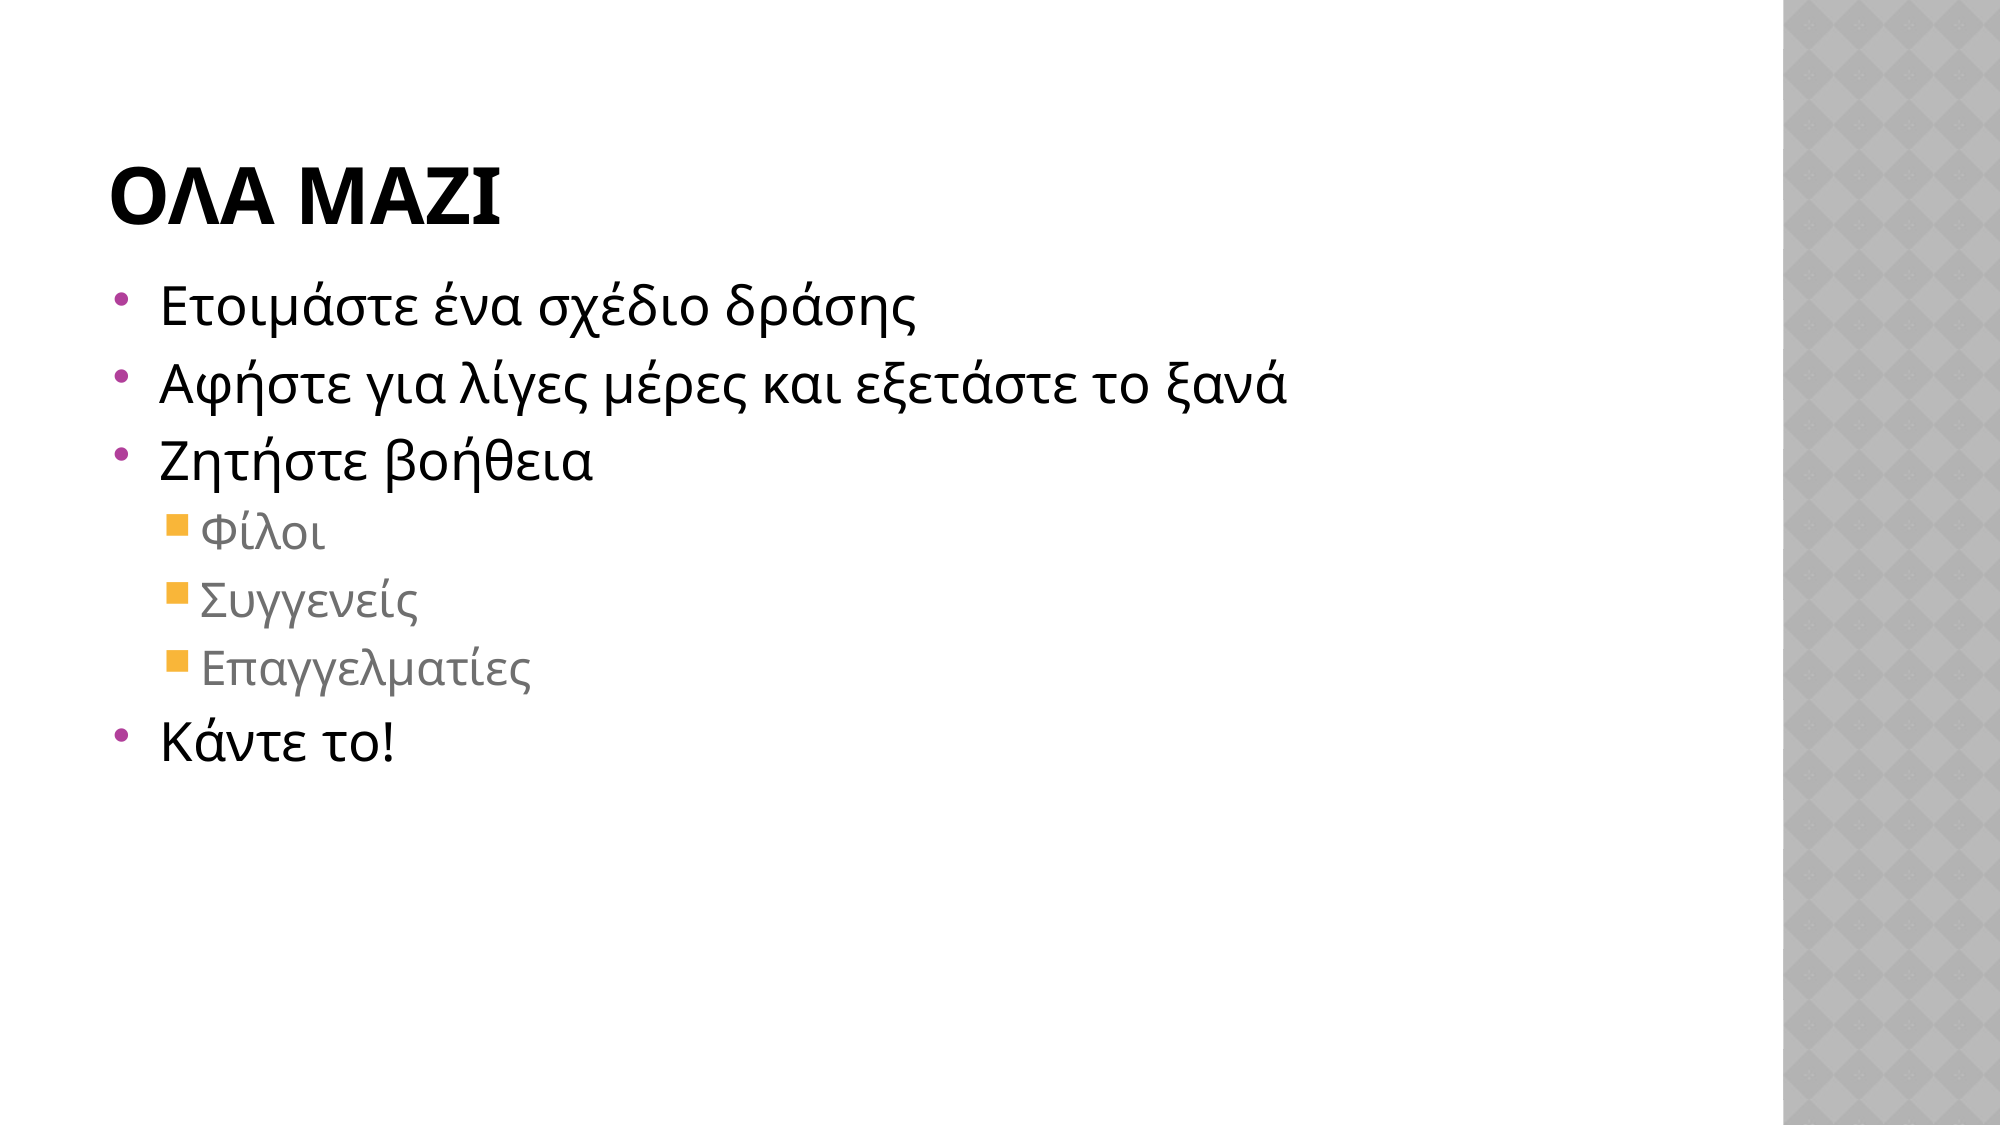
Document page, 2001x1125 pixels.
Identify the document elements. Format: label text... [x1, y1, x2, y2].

title ΟΛΑ ΜΑΖΙ [99, 52, 1684, 240]
list Ετοιμάστε ένα σχέδιο δράσης Αφήστε για λίγες μέρες και εξετάστε το ξανά Ζητήστε βοήθεια Φίλοι Συγγενείς Επαγγελματίες Κάντε το! [99, 264, 1684, 1059]
